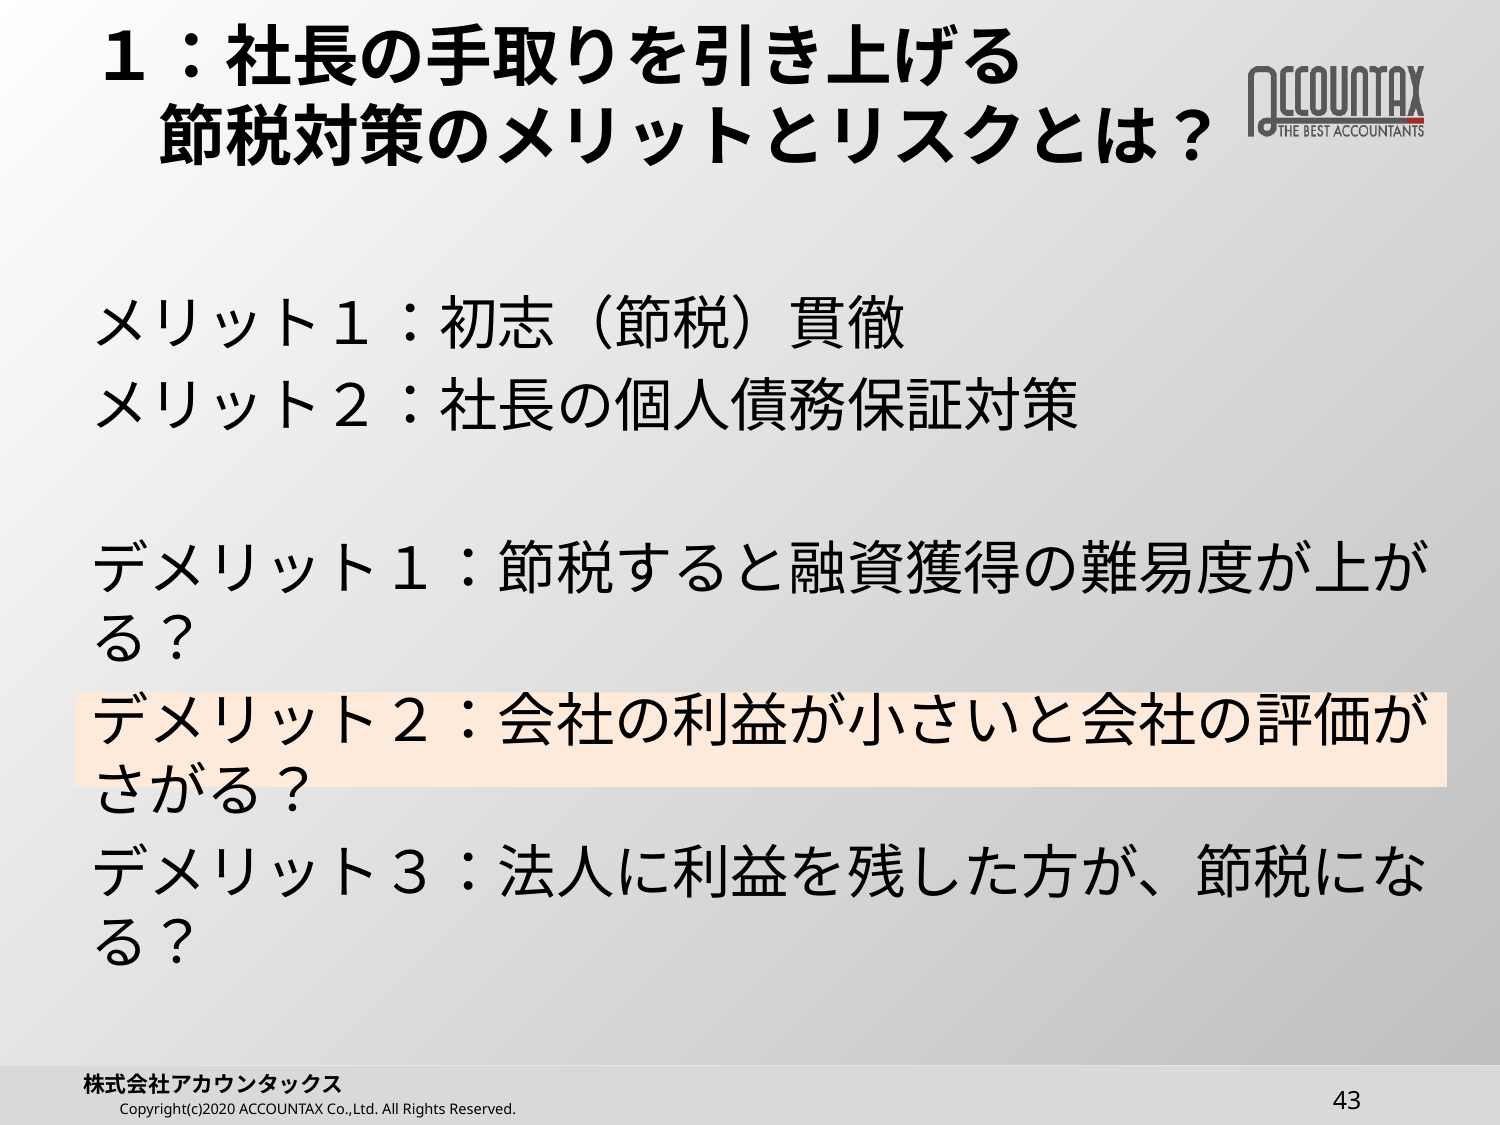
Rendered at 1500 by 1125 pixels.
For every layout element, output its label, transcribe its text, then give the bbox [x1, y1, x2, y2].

text_box １：社長の手取りを引き上げる 節税対策のメリットとリスクとは？ [76, 31, 1353, 157]
slide_number 43 [1269, 1077, 1425, 1125]
text_box メリット１：初志（節税）貫徹 メリット２：社長の個人債務保証対策 デメリット１：節税すると融資獲得の難易度が上がる？ デメリット２：会社の利益が小さいと会社の評価がさがる？ デメリット３：法人に利益を残した方が、節税になる？ [75, 278, 1483, 1022]
picture [1247, 66, 1424, 137]
text_box [0, 0, 1500, 1065]
